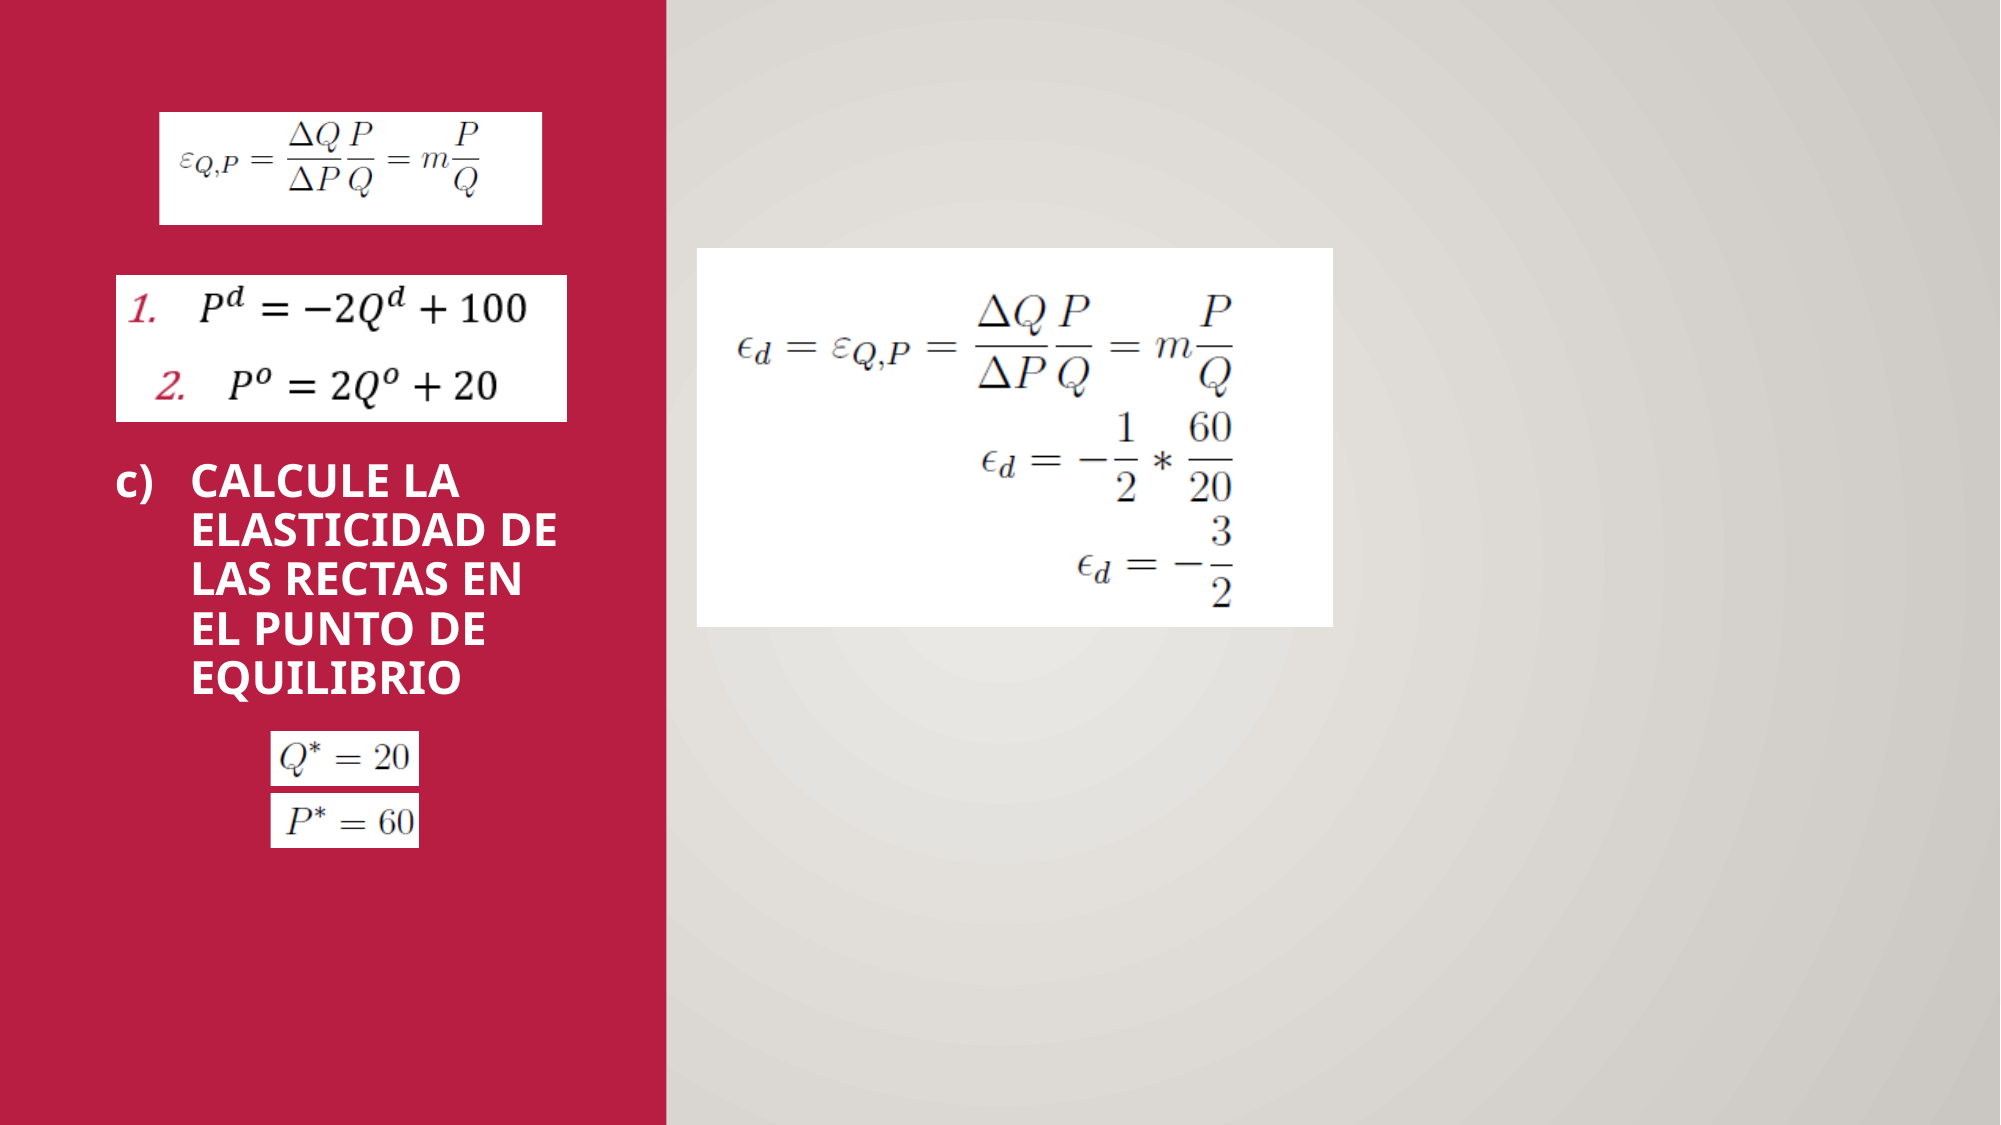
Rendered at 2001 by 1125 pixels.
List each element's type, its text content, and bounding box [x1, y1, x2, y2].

text_box [0, 0, 668, 1125]
picture [116, 275, 567, 422]
picture [270, 793, 420, 848]
title Calcule La elasticidad de las rectas en el punto de equilibrio [99, 450, 602, 732]
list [696, 248, 1334, 627]
picture [158, 112, 543, 226]
picture [270, 731, 420, 786]
text_box [668, 0, 2000, 1125]
